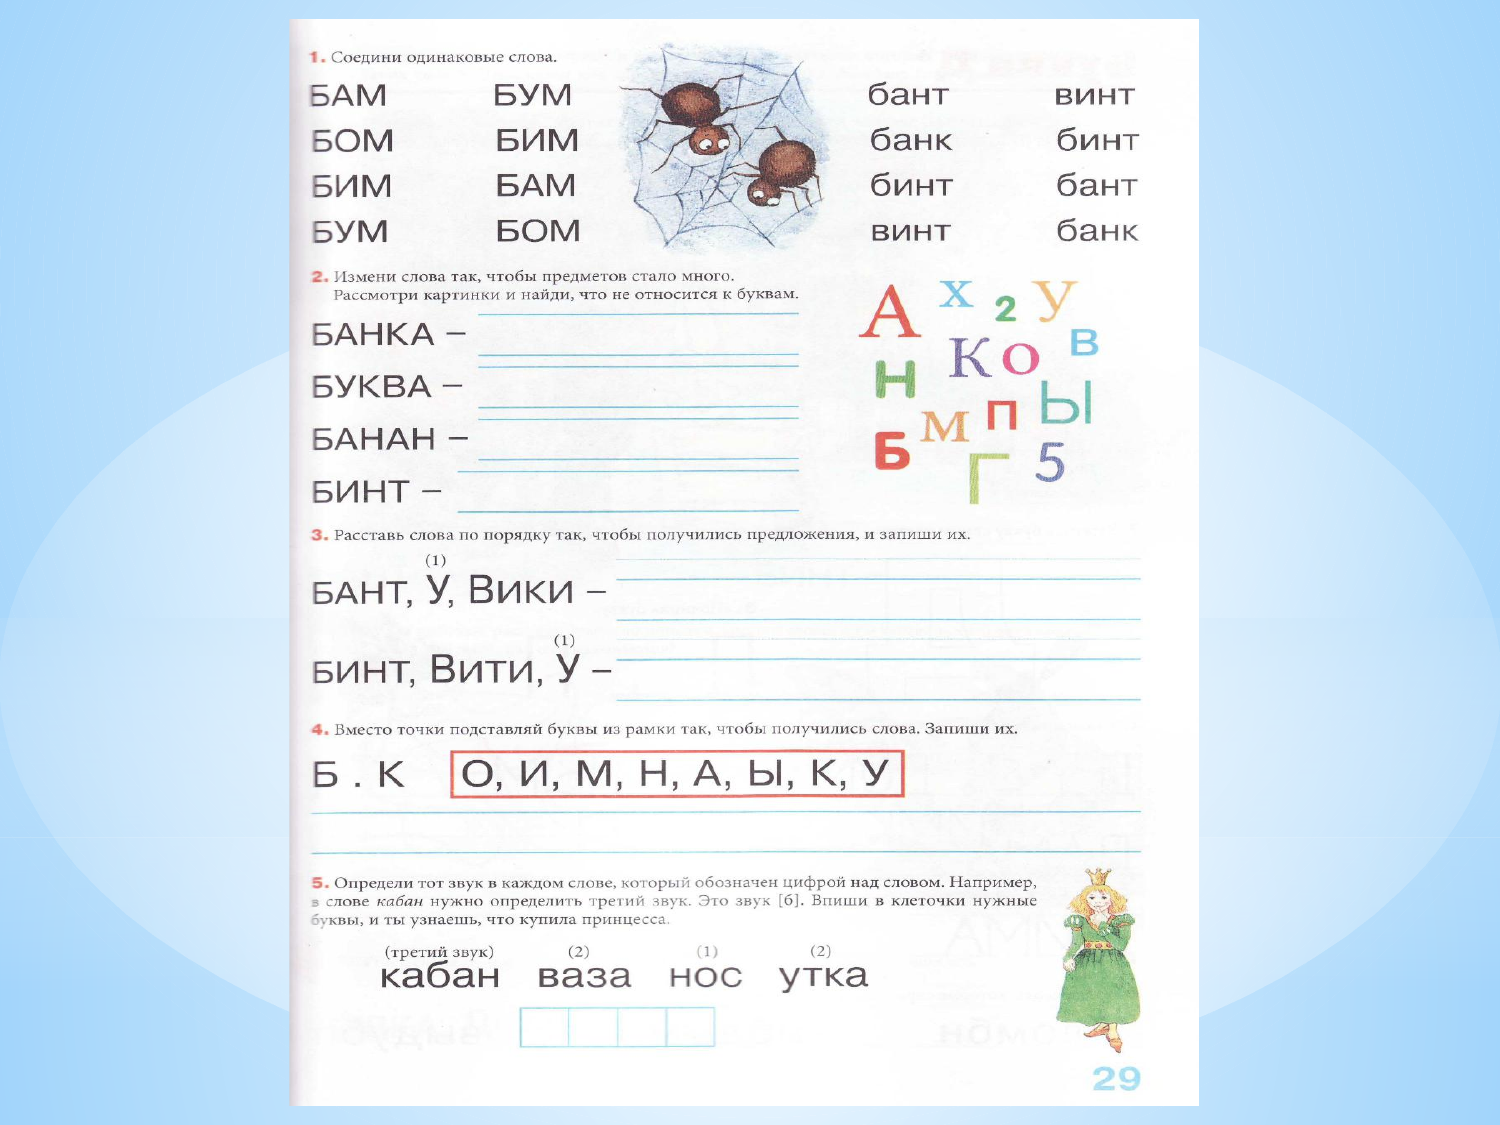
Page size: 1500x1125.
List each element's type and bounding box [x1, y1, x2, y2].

picture [288, 18, 1200, 1107]
